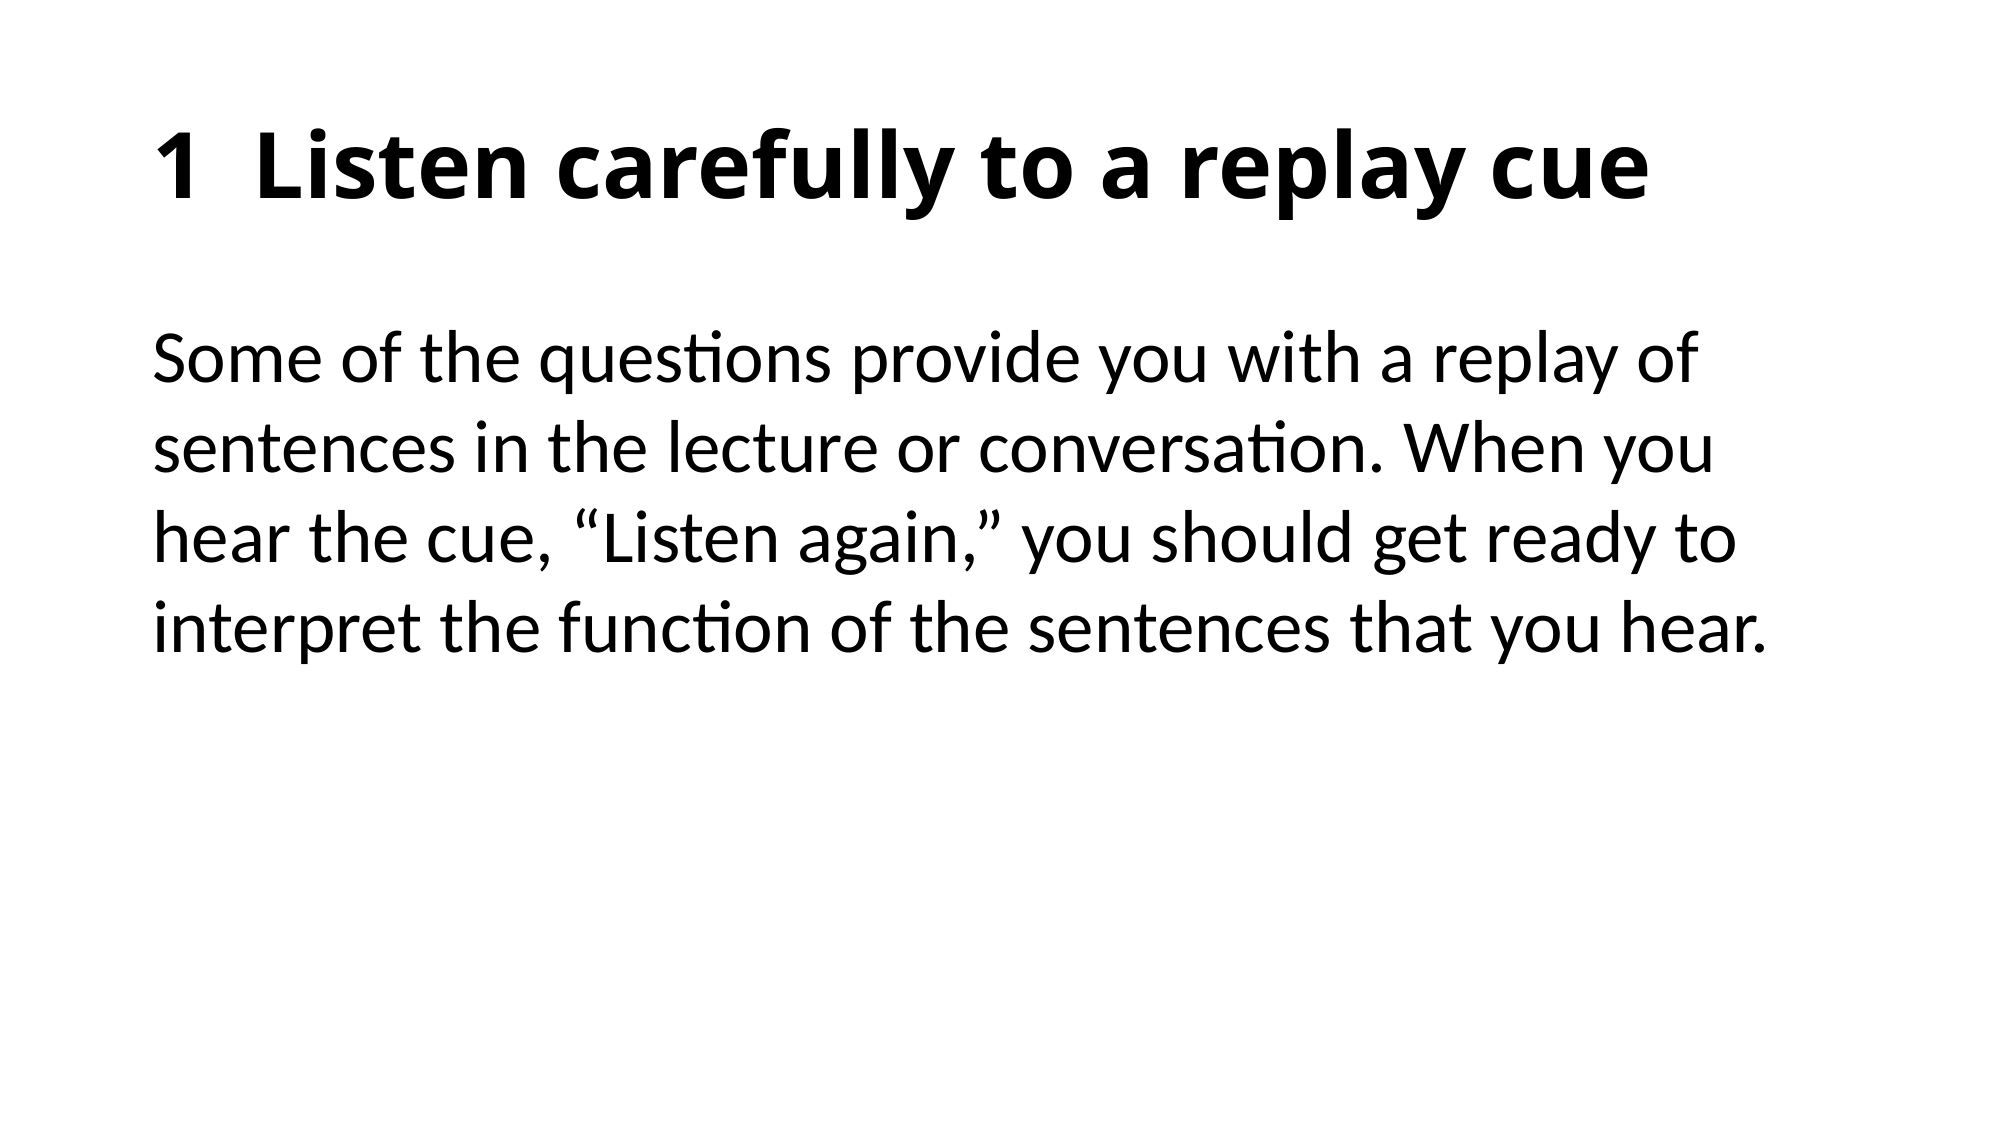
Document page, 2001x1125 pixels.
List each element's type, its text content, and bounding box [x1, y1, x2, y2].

list Some of the questions provide you with a replay of sentences in the lecture or conversation. When you hear the cue, “Listen again,” you should get ready to interpret the function of the sentences that you hear. [137, 210, 1863, 1014]
title 1 Listen carefully to a replay cue [137, 59, 2000, 278]
